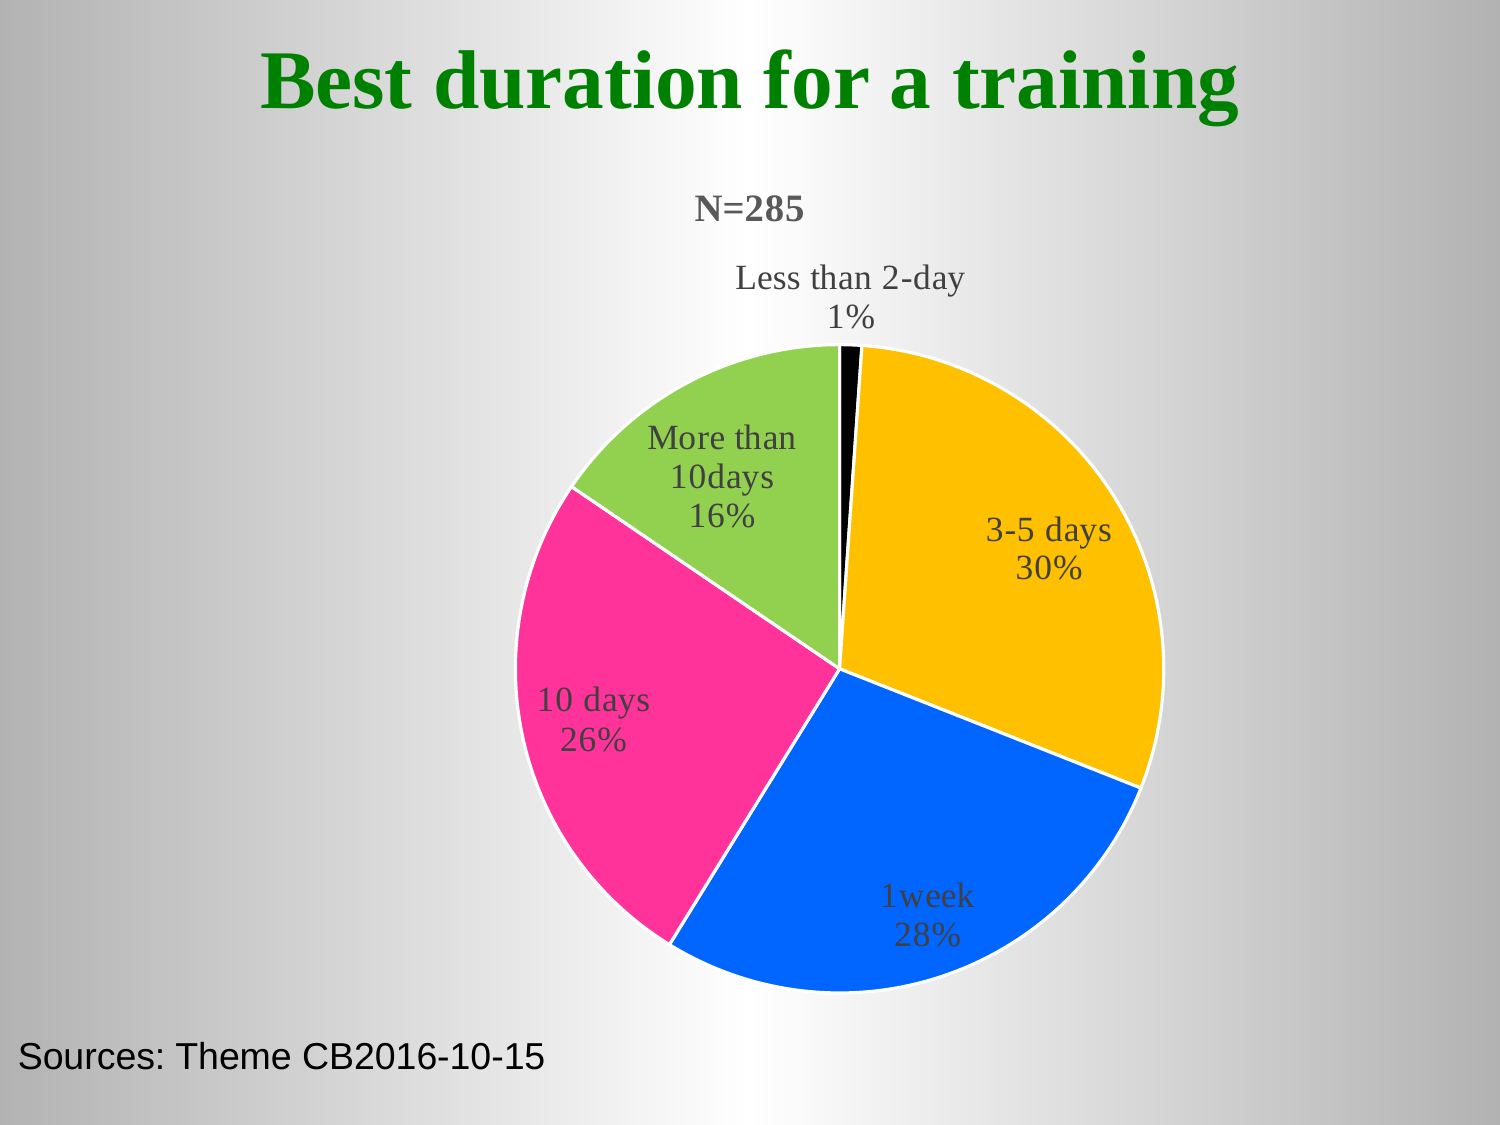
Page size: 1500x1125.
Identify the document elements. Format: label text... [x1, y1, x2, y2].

text_box Sources: Theme CB2016-10-15 [3, 1024, 561, 1085]
chart [37, 149, 1463, 1011]
title Best duration for a training [112, 0, 1388, 148]
